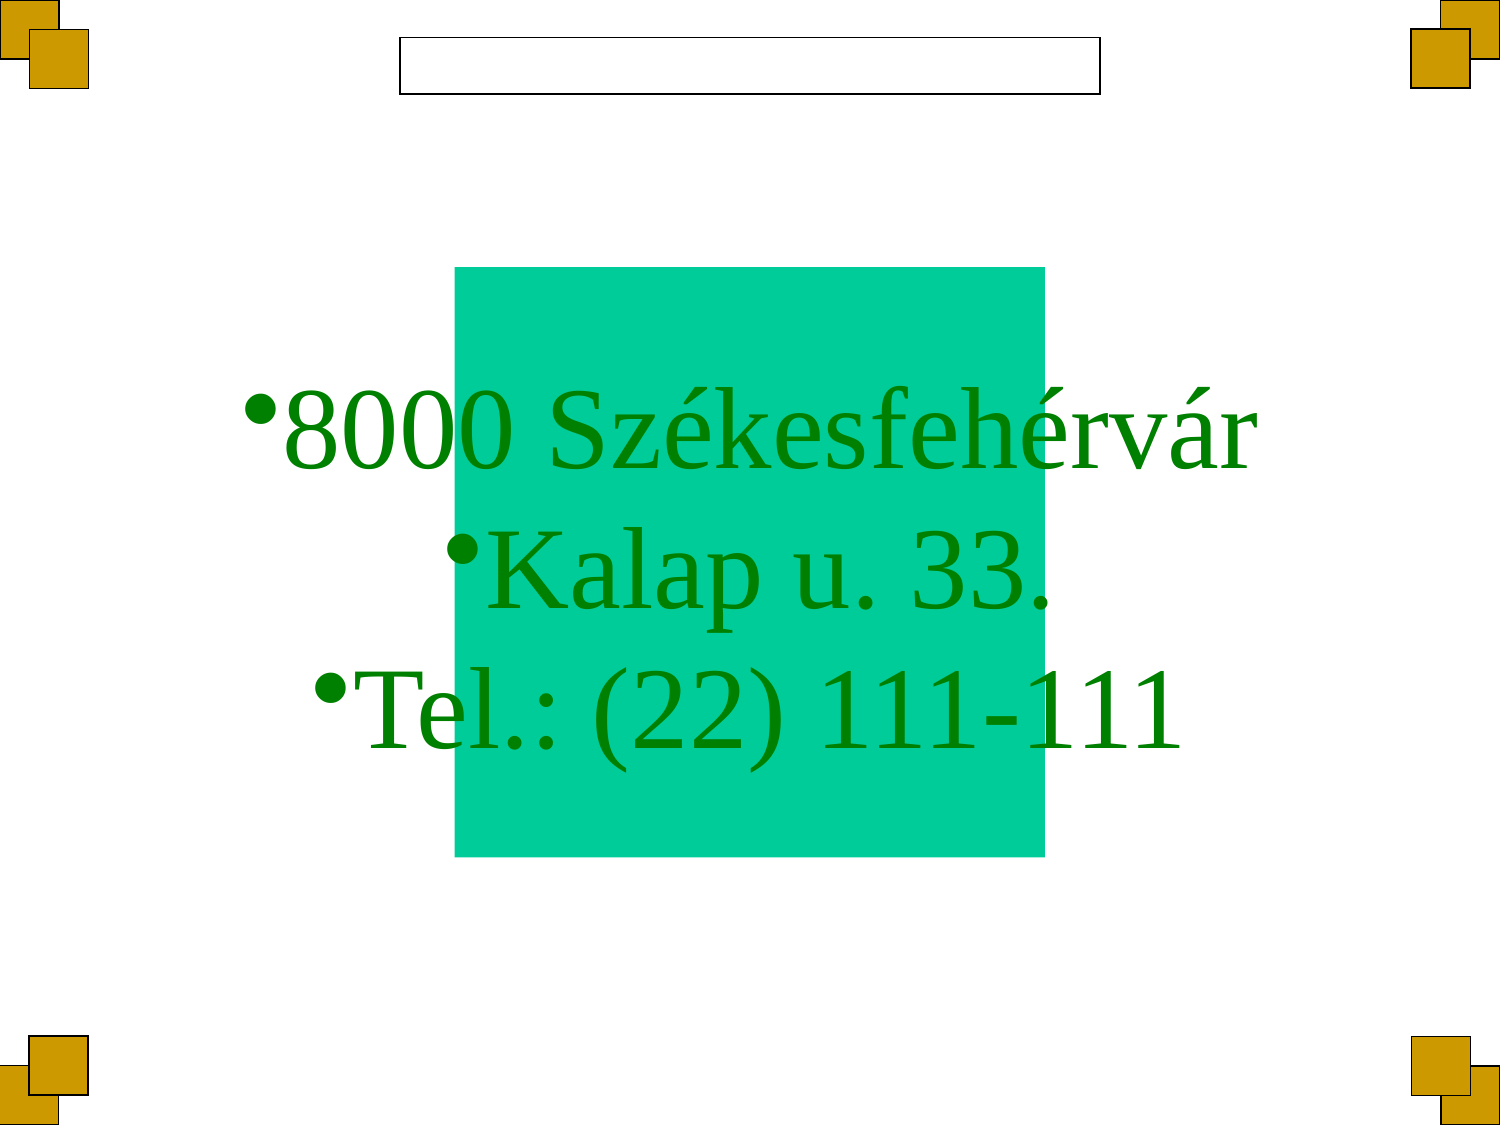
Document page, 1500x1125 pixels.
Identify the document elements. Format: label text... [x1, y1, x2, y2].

text_box [454, 780, 1045, 858]
text_box 8000 Székesfehérvár Kalap u. 33. Tel.: (22) 111-111 [226, 344, 1274, 780]
text_box [399, 37, 1100, 95]
text_box [454, 267, 1045, 344]
text_box [306, 37, 1194, 113]
